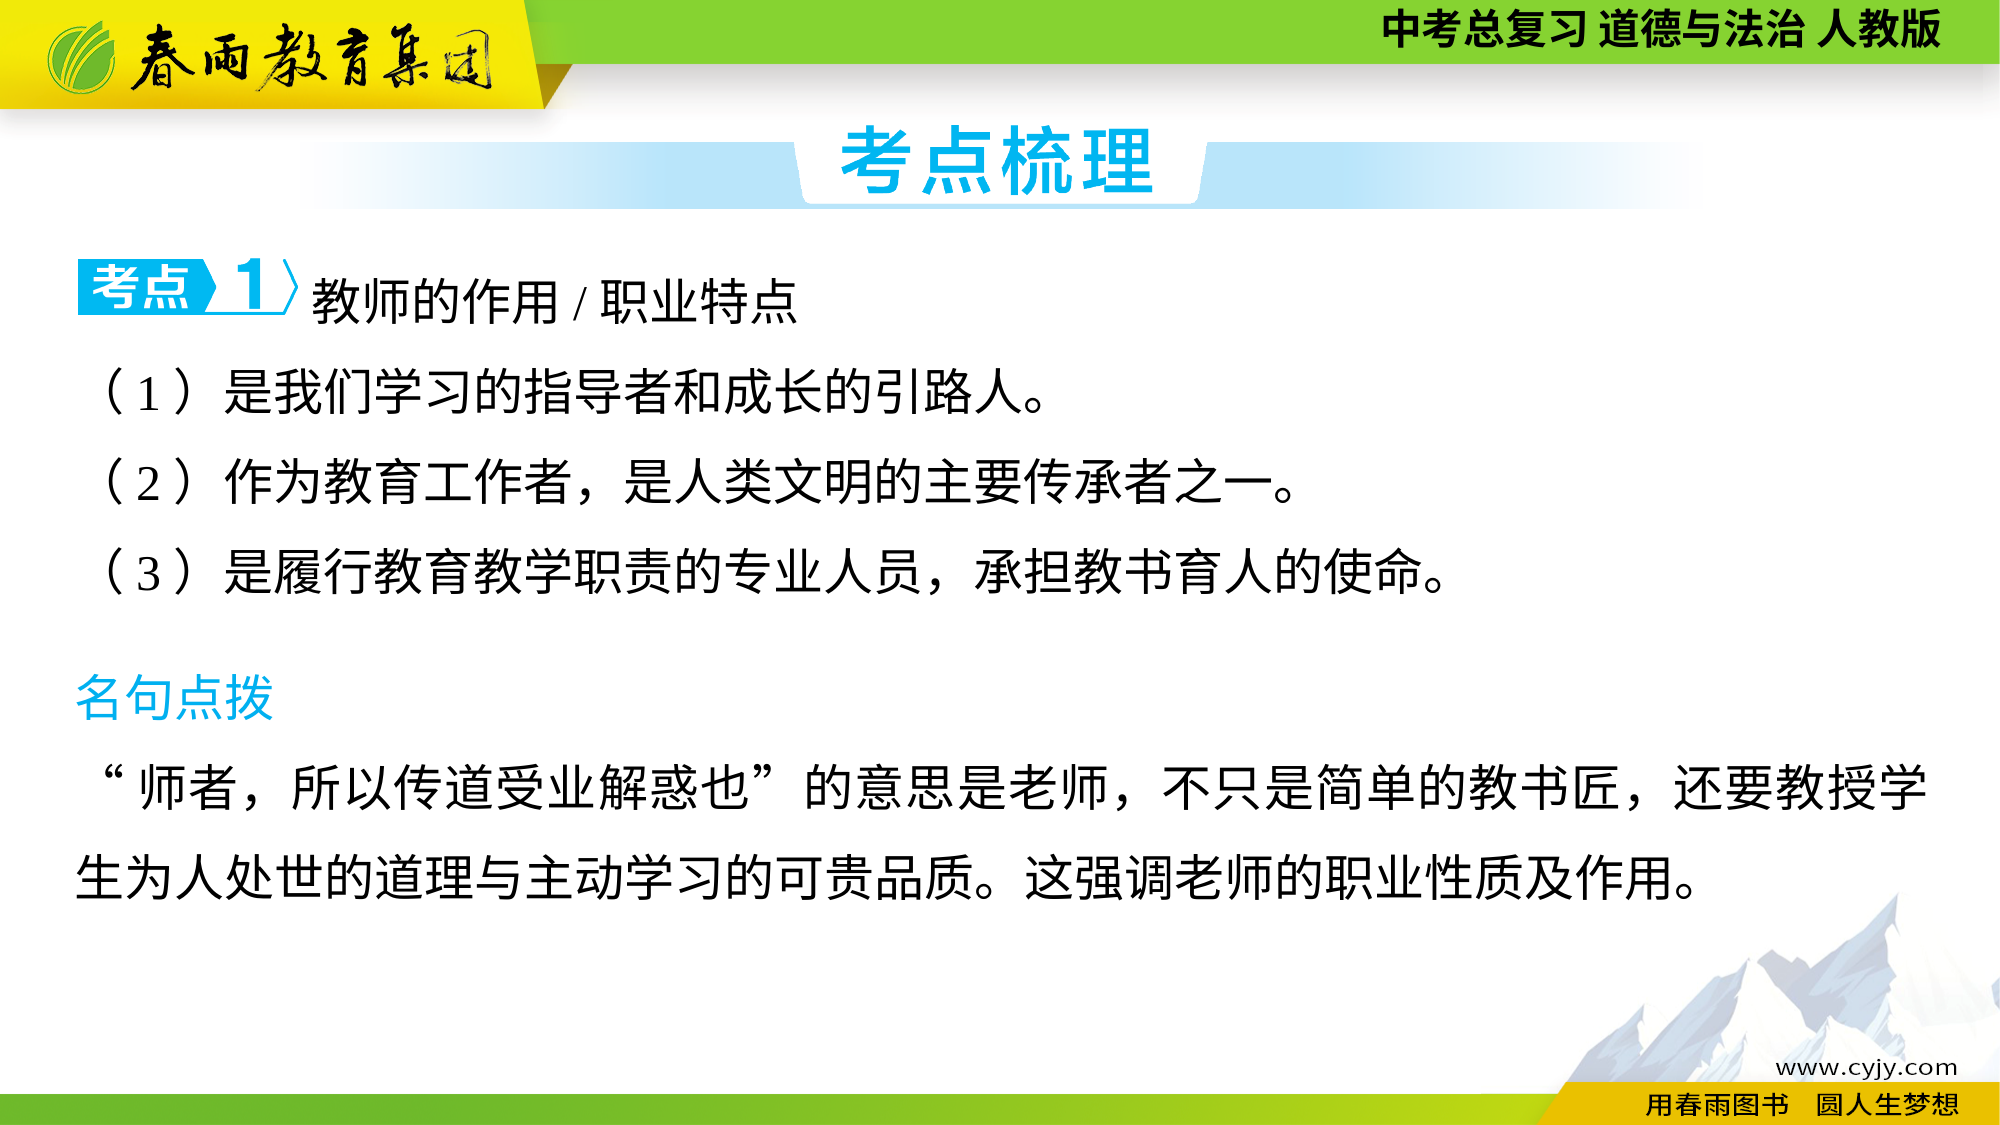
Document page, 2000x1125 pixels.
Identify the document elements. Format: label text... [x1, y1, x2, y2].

list 教师的作用/职业特点 （1）是我们学习的指导者和成长的引路人。 （2）作为教育工作者，是人类文明的主要传承者之一。 （3）是履行教育教学职责的专业人员，承担教书育人的使命。 [59, 233, 1944, 601]
picture [0, 0, 2000, 1125]
text_box 名句点拨 “师者，所以传道受业解惑也”的意思是老师，不只是简单的教书匠，还要教授学生为人处世的道理与主动学习的可贵品质。这强调老师的职业性质及作用。 [59, 628, 1944, 914]
